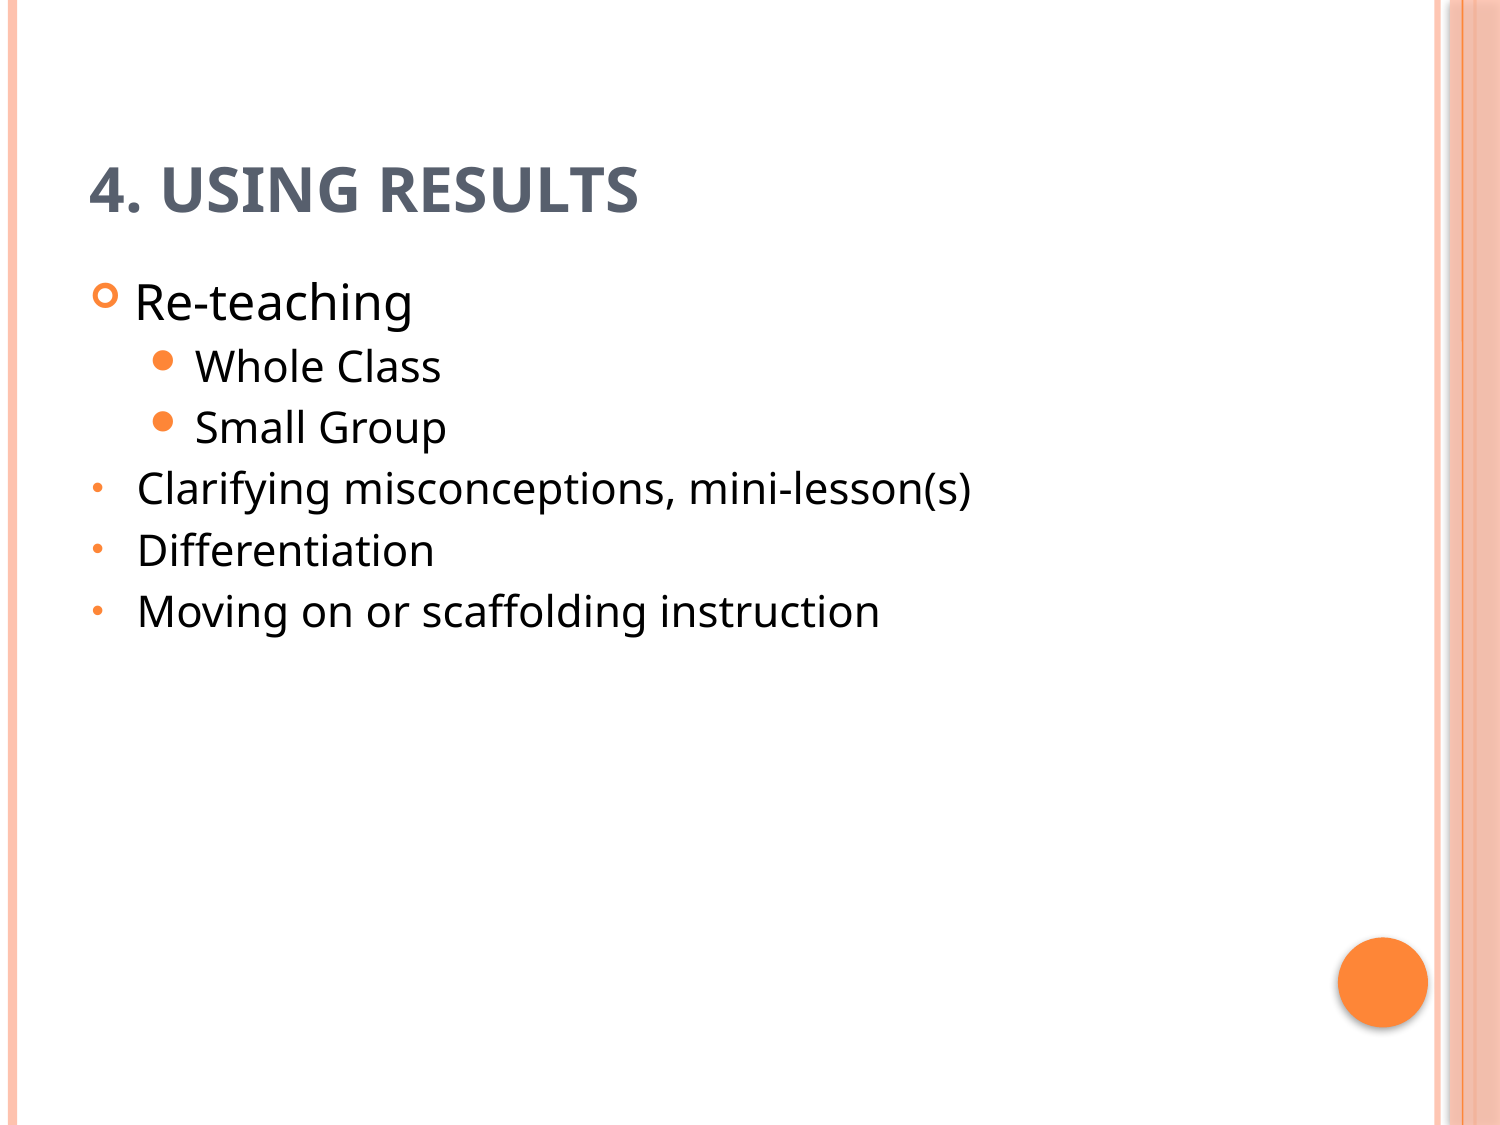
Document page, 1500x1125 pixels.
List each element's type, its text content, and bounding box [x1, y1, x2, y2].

title 4. Using Results [75, 45, 1300, 233]
list Re-teaching Whole Class Small Group Clarifying misconceptions, mini-lesson(s) Differentiation Moving on or scaffolding instruction [75, 262, 1300, 1062]
